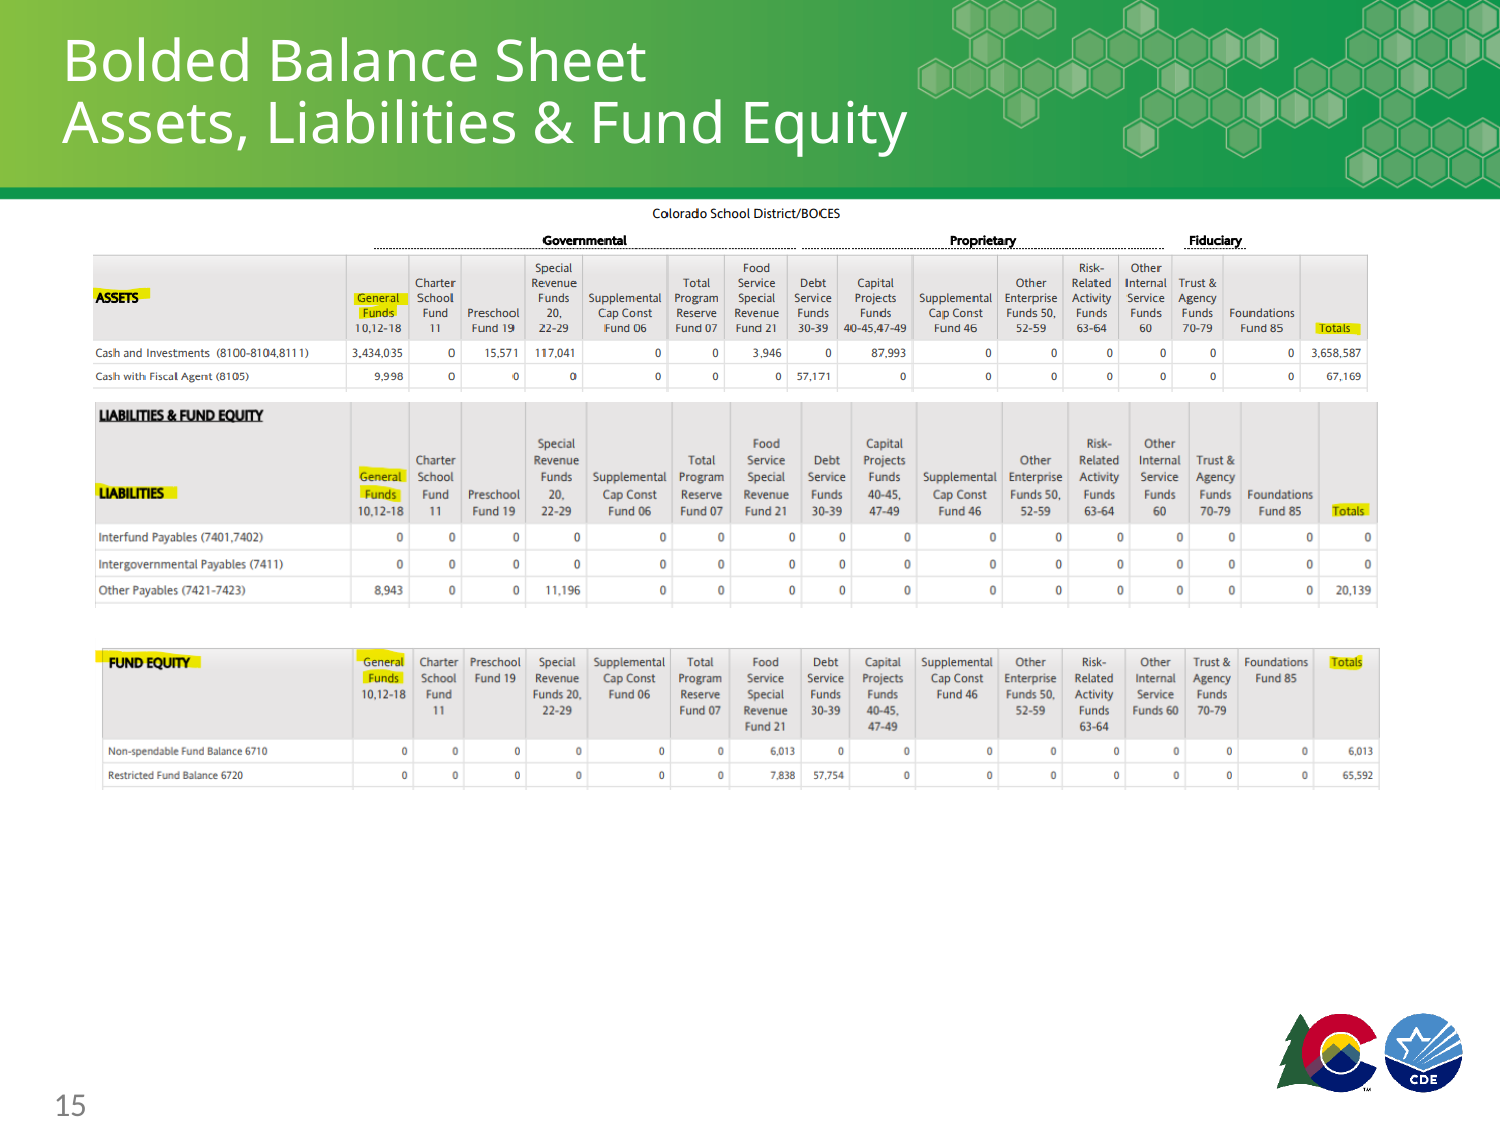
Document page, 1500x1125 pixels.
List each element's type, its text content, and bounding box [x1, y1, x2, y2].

picture [0, 0, 1500, 200]
picture [94, 637, 1384, 791]
picture [83, 206, 1374, 393]
slide_number 15 [38, 1075, 376, 1125]
title Bolded Balance Sheet Assets, Liabilities & Fund Equity [62, 31, 1061, 156]
picture [1275, 1012, 1463, 1093]
picture [92, 402, 1382, 609]
